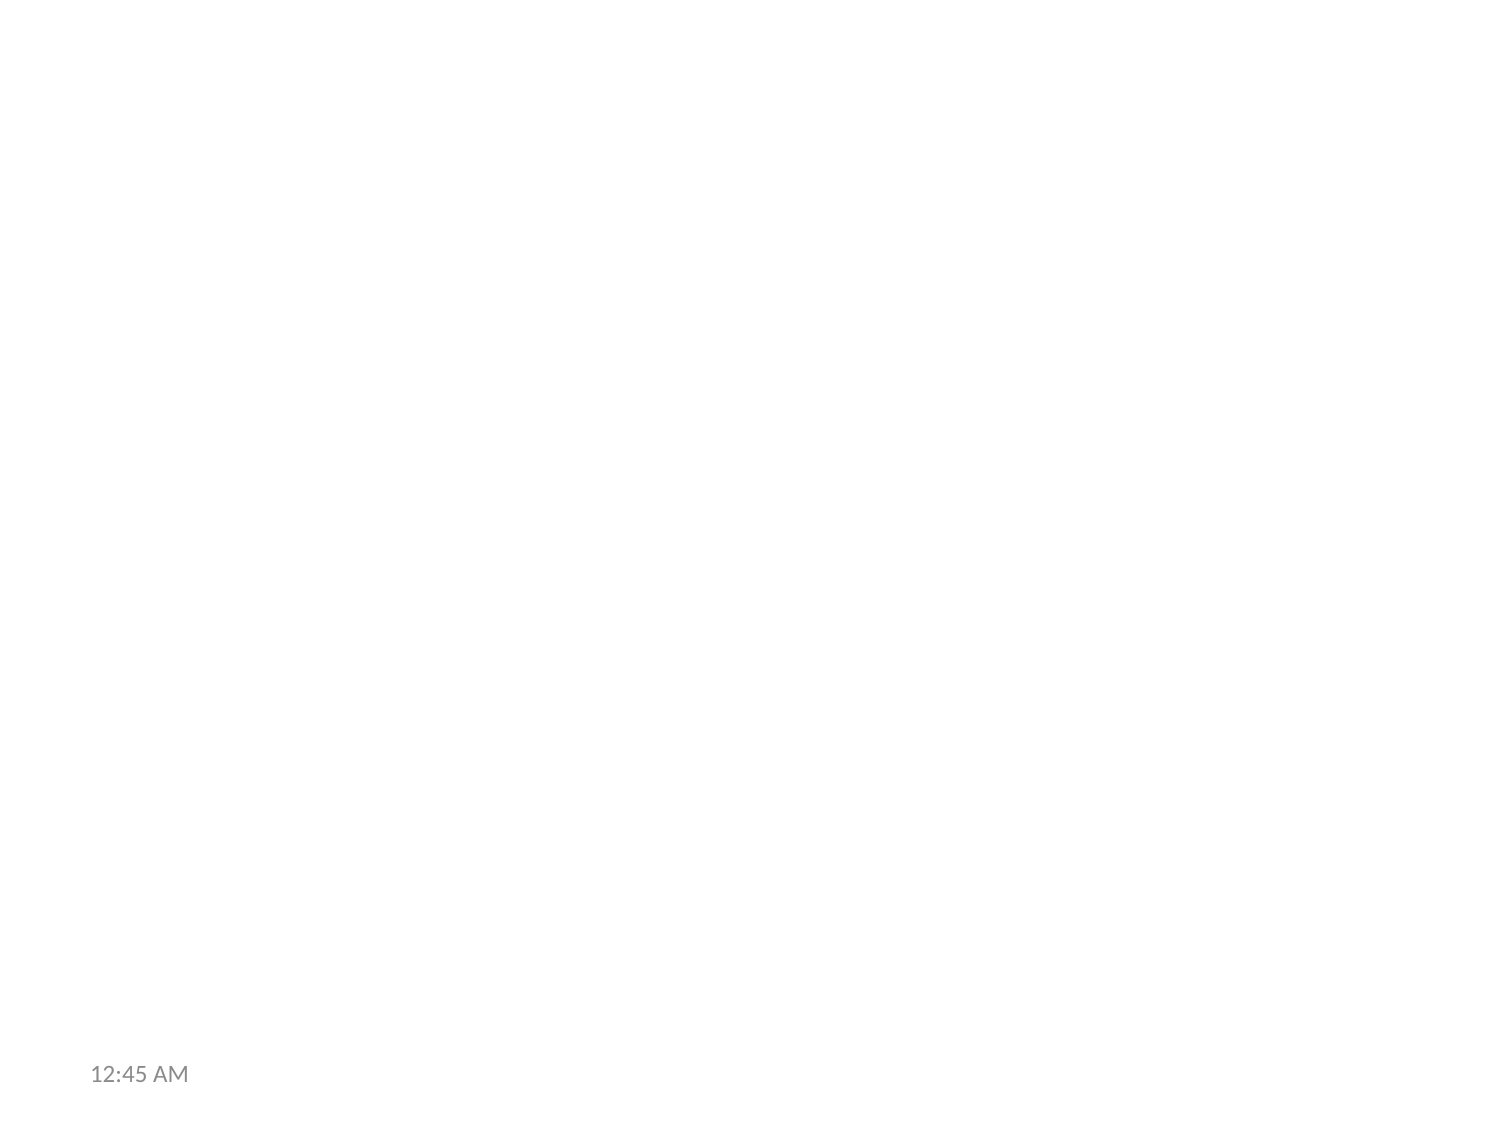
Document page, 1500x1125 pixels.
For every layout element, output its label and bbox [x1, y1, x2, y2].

slide_number [75, 1042, 425, 1103]
